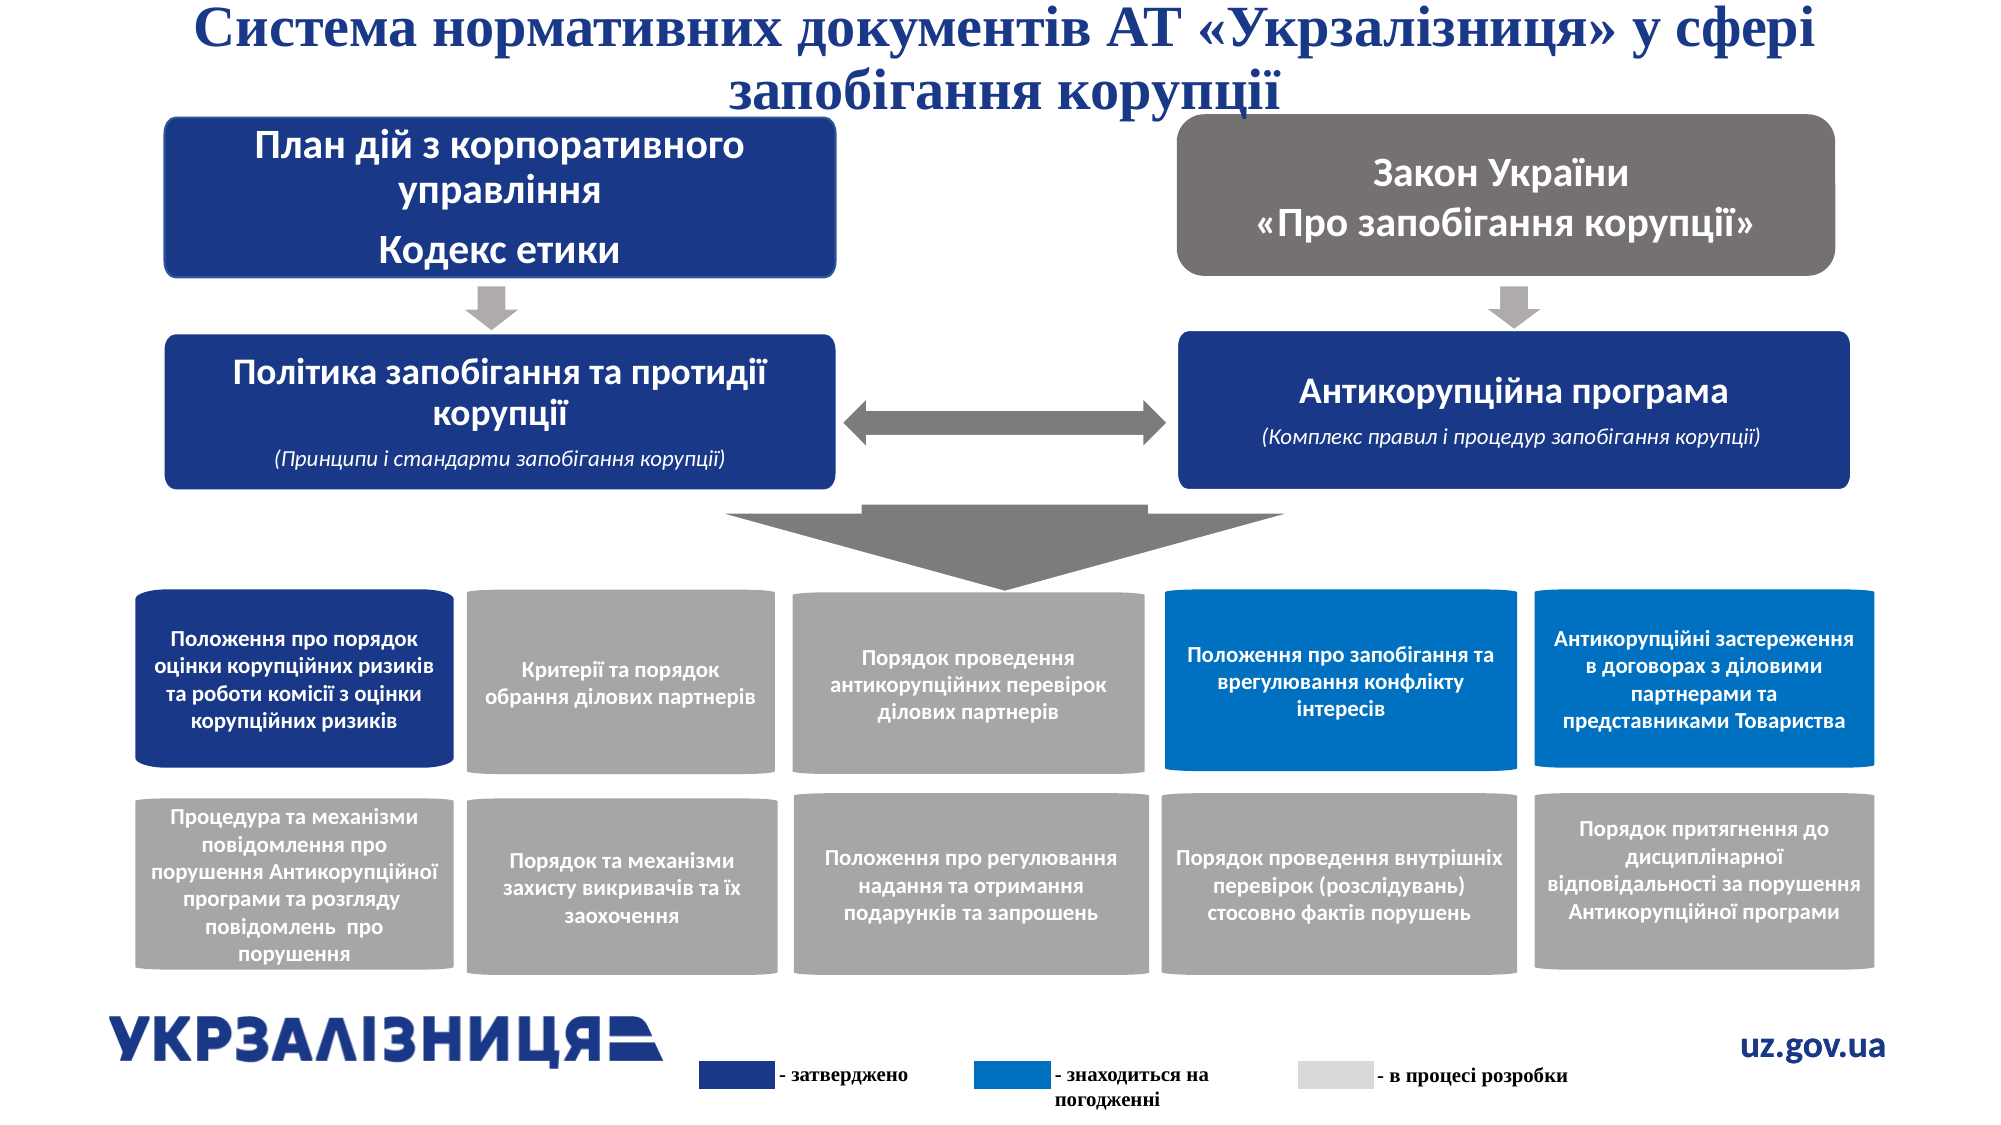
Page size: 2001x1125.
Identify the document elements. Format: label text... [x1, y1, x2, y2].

picture [108, 1015, 663, 1071]
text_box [135, 334, 1875, 975]
text_box [972, 1059, 1040, 1091]
text_box - в процесі розробки [1362, 1054, 1748, 1095]
text_box [1481, 284, 1548, 332]
text_box - знаходиться на погодженні [1040, 1053, 1278, 1118]
text_box Антикорупційна програма (Комплекс правил і процедур запобігання корупції) [1179, 329, 1849, 334]
text_box План дій з корпоративного управління Кодекс етики [163, 116, 837, 279]
text_box [697, 1059, 764, 1091]
text_box - затверджено [764, 1053, 927, 1093]
text_box Закон України «Про запобігання корупції» [1176, 114, 1836, 276]
text_box [458, 284, 525, 334]
title Система нормативних документів АТ «Укрзалізниця» у сфері запобігання корупції [77, 8, 1933, 110]
text_box [1296, 1059, 1362, 1091]
